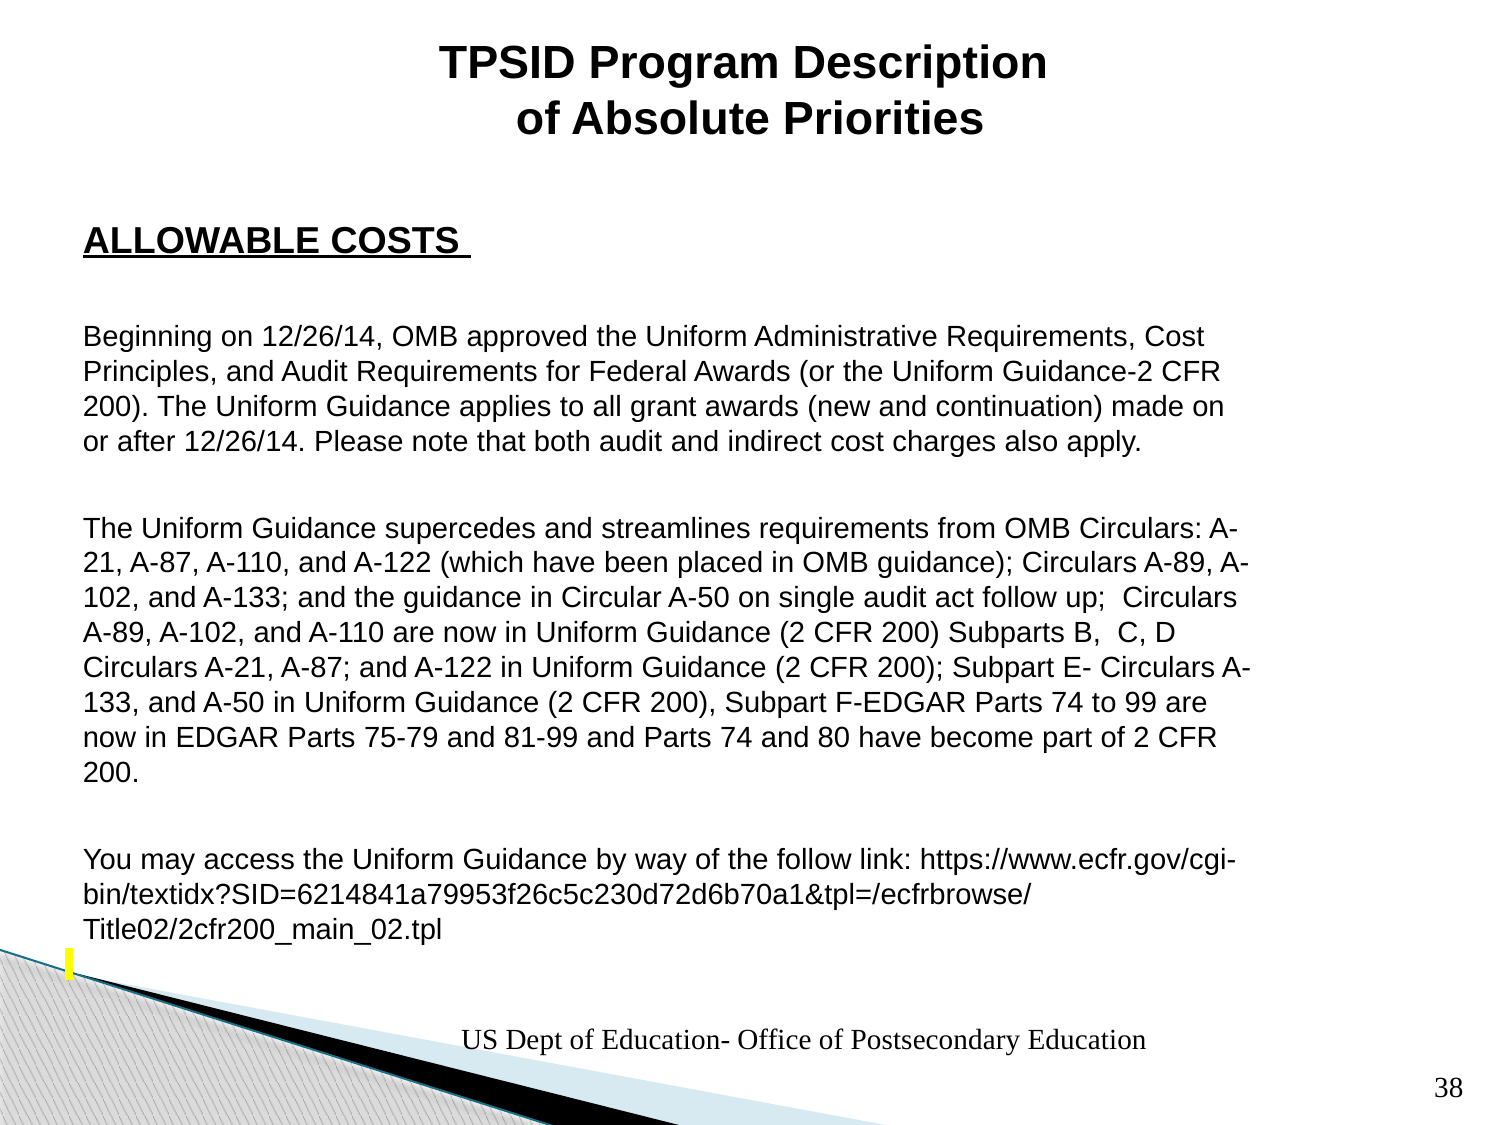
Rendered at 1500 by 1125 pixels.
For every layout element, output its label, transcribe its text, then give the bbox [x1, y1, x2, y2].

title TPSID Program Description of Absolute Priorities [37, 24, 1450, 152]
footer US Dept of Education- Office of Postsecondary Education [387, 1025, 1163, 1063]
list Allowable Costs Beginning on 12/26/14, OMB approved the Uniform Administrative Requirements, Cost Principles, and Audit Requirements for Federal Awards (or the Uniform Guidance-2 CFR 200). The Uniform Guidance applies to all grant awards (new and continuation) made on or after 12/26/14. Please note that both audit and indirect cost charges also apply. The Uniform Guidance supercedes and streamlines requirements from OMB Circulars: A-21, A-87, A-110, and A-122 (which have been placed in OMB guidance); Circulars A-89, A-102, and A-133; and the guidance in Circular A-50 on single audit act follow up; Circulars A-89, A-102, and A-110 are now in Uniform Guidance (2 CFR 200) Subparts B, C, D Circulars A-21, A-87; and A-122 in Uniform Guidance (2 CFR 200); Subpart E- Circulars A-133, and A-50 in Uniform Guidance (2 CFR 200), Subpart F-EDGAR Parts 74 to 99 are now in EDGAR Parts 75-79 and 81-99 and Parts 74 and 80 have become part of 2 CFR 200. You may access the Uniform Guidance by way of the follow link: https://www.ecfr.gov/cgi-bin/textidx?SID=6214841a79953f26c5c230d72d6b70a1&tpl=/ecfrbrowse/Title02/2cfr200_main_02.tpl [50, 152, 1275, 759]
slide_number 38 [1418, 1051, 1479, 1112]
